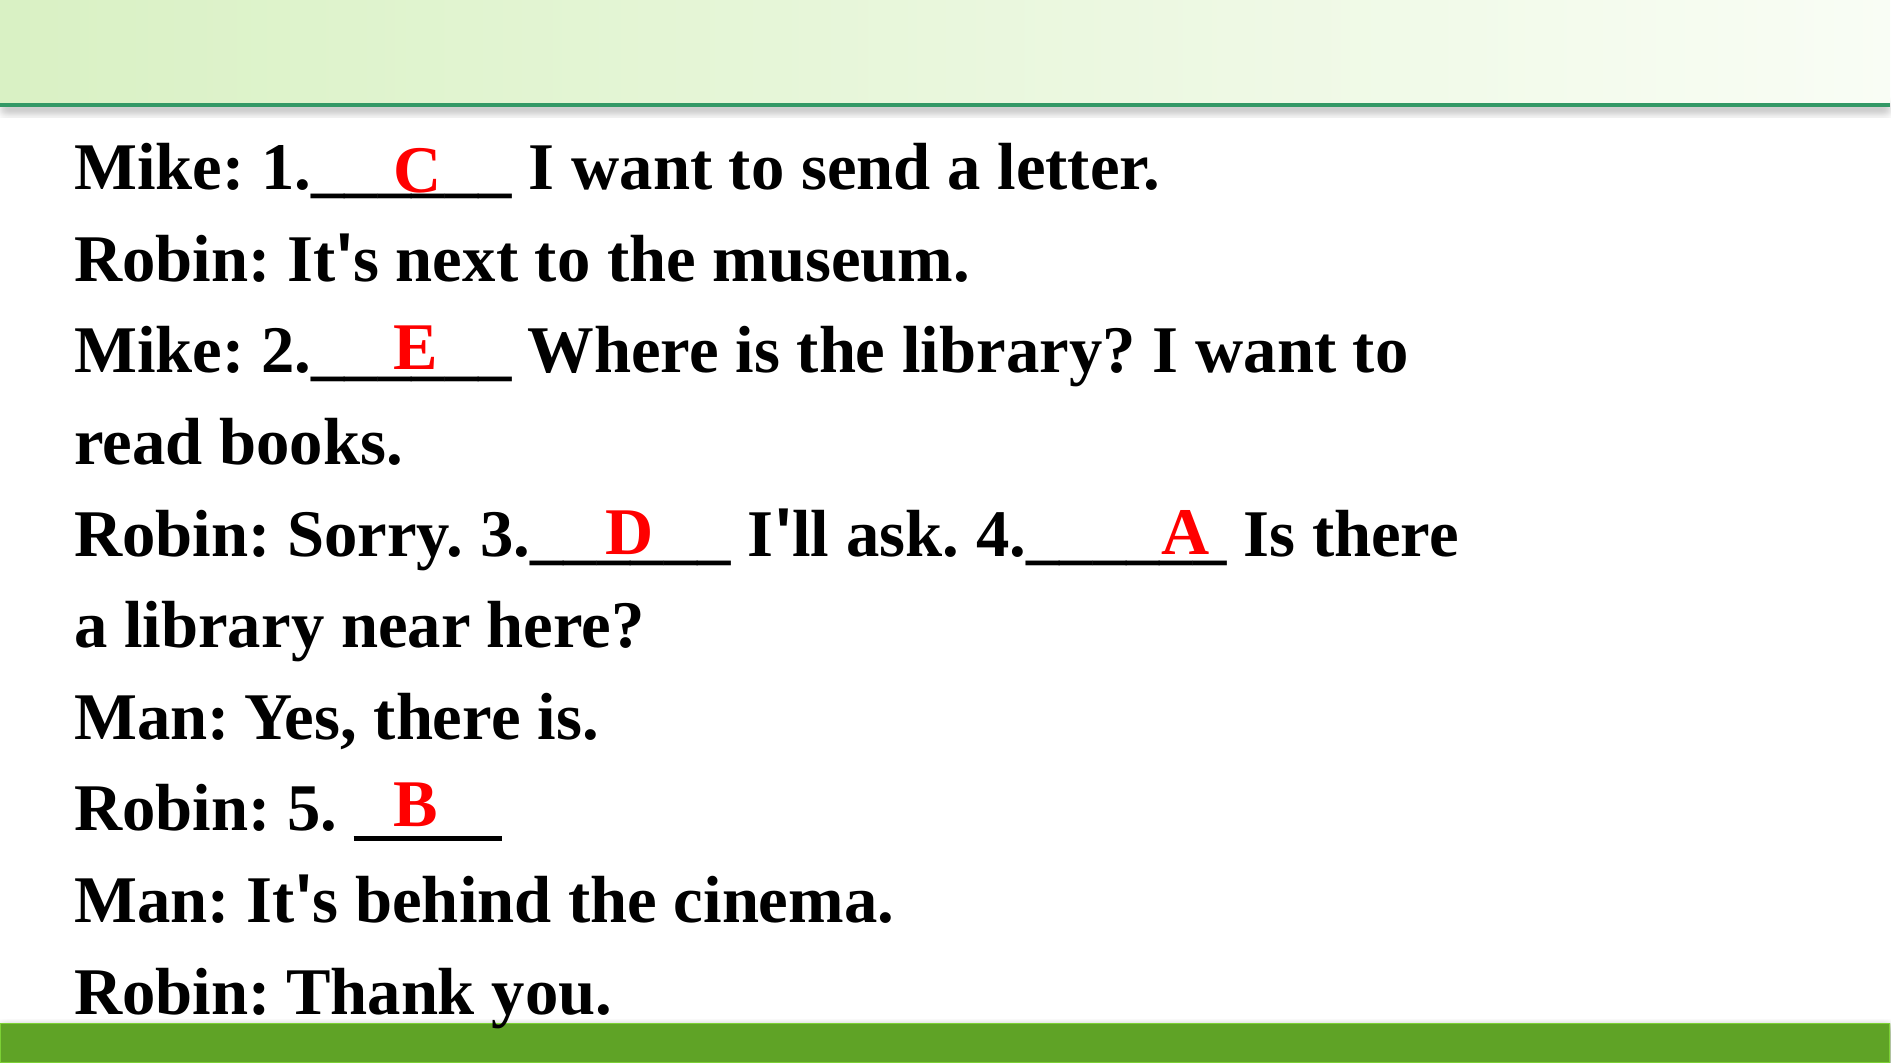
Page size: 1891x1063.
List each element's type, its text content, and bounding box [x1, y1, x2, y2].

text_box C [378, 117, 457, 213]
text_box E [378, 295, 453, 390]
text_box D [591, 480, 670, 576]
text_box A [1146, 480, 1225, 576]
text_box Mike: 1.______ I want to send a letter. Robin: It's next to the museum. Mike: 2.______ Where is the library? I want to read books. Robin: Sorry. 3.______ I'll ask. 4.______ Is there a library near here? Man: Yes, there is. Robin: 5. Man: It's behind the cinema. Robin: Thank you. [59, 103, 1833, 1035]
text_box B [378, 752, 453, 848]
